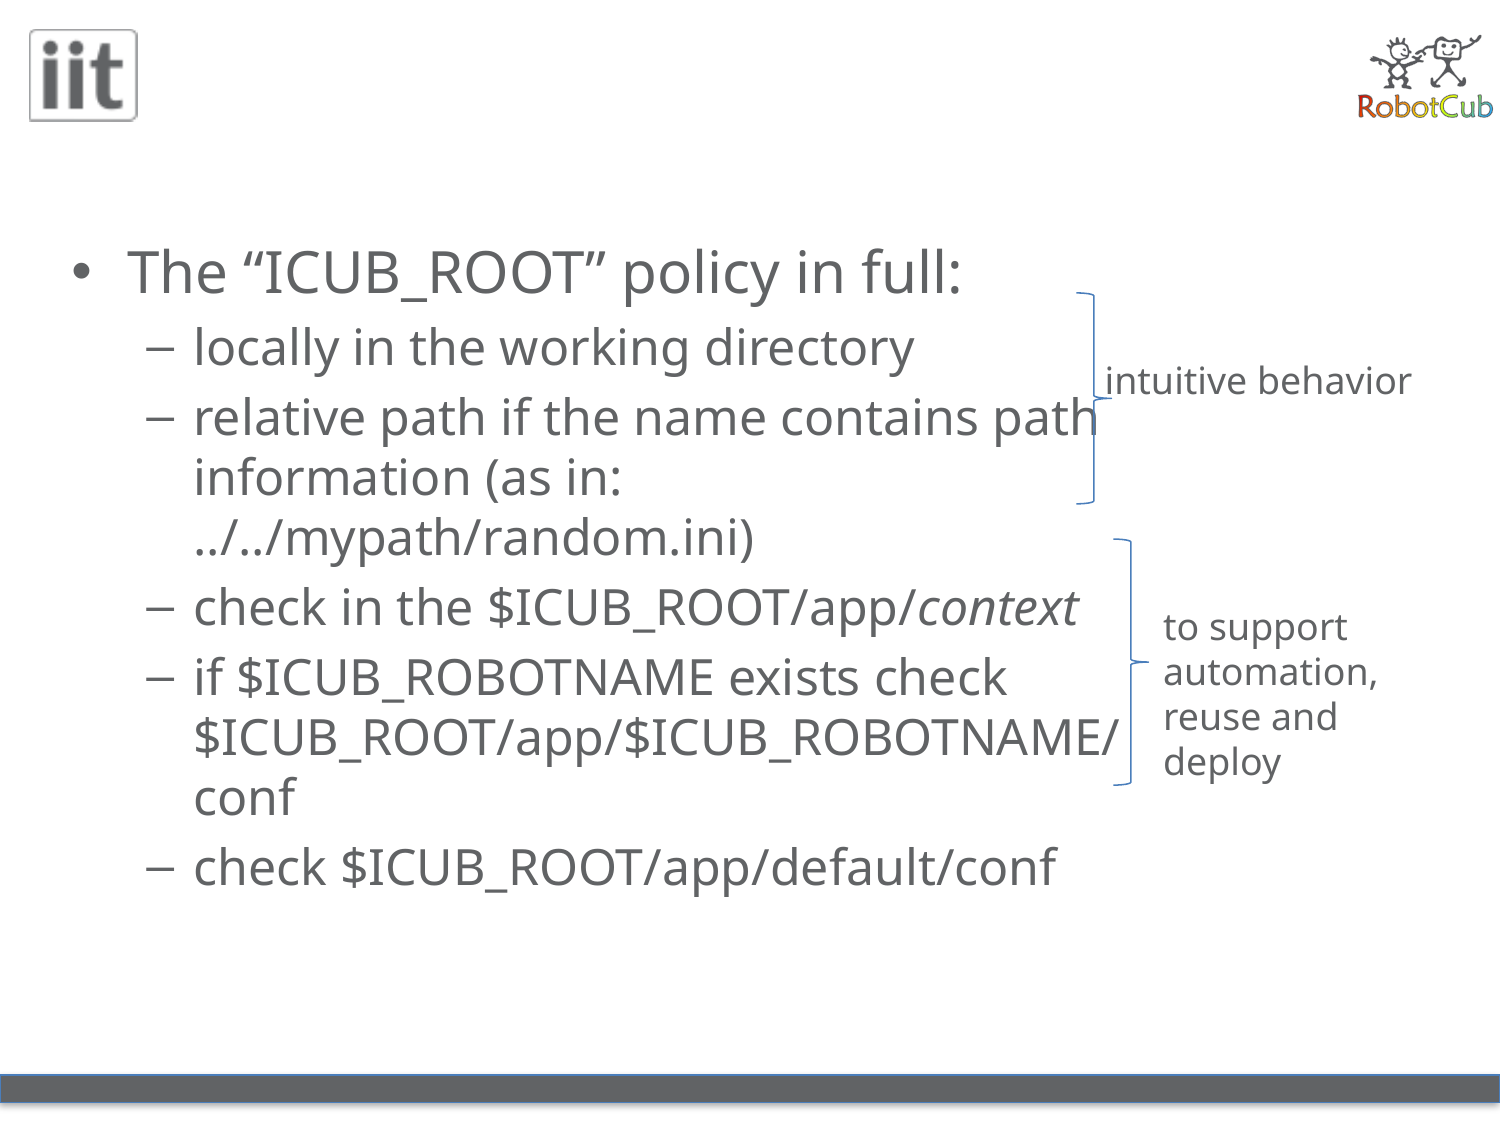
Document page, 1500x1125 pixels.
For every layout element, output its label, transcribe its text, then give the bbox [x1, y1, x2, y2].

picture [29, 29, 138, 122]
text_box intuitive behavior [1089, 349, 1428, 410]
text_box to support automation, reuse and deploy [1148, 595, 1432, 791]
text_box [1076, 292, 1095, 505]
list The “ICUB_ROOT” policy in full: locally in the working directory relative path if the name contains path information (as in: ../../mypath/random.ini) check in the $ICUB_ROOT/app/context if $ICUB_ROBOTNAME exists check $ICUB_ROOT/app/$ICUB_ROBOTNAME/conf check $ICUB_ROOT/app/default/conf [56, 227, 1149, 1008]
picture [1356, 29, 1494, 122]
text_box [1113, 538, 1148, 786]
